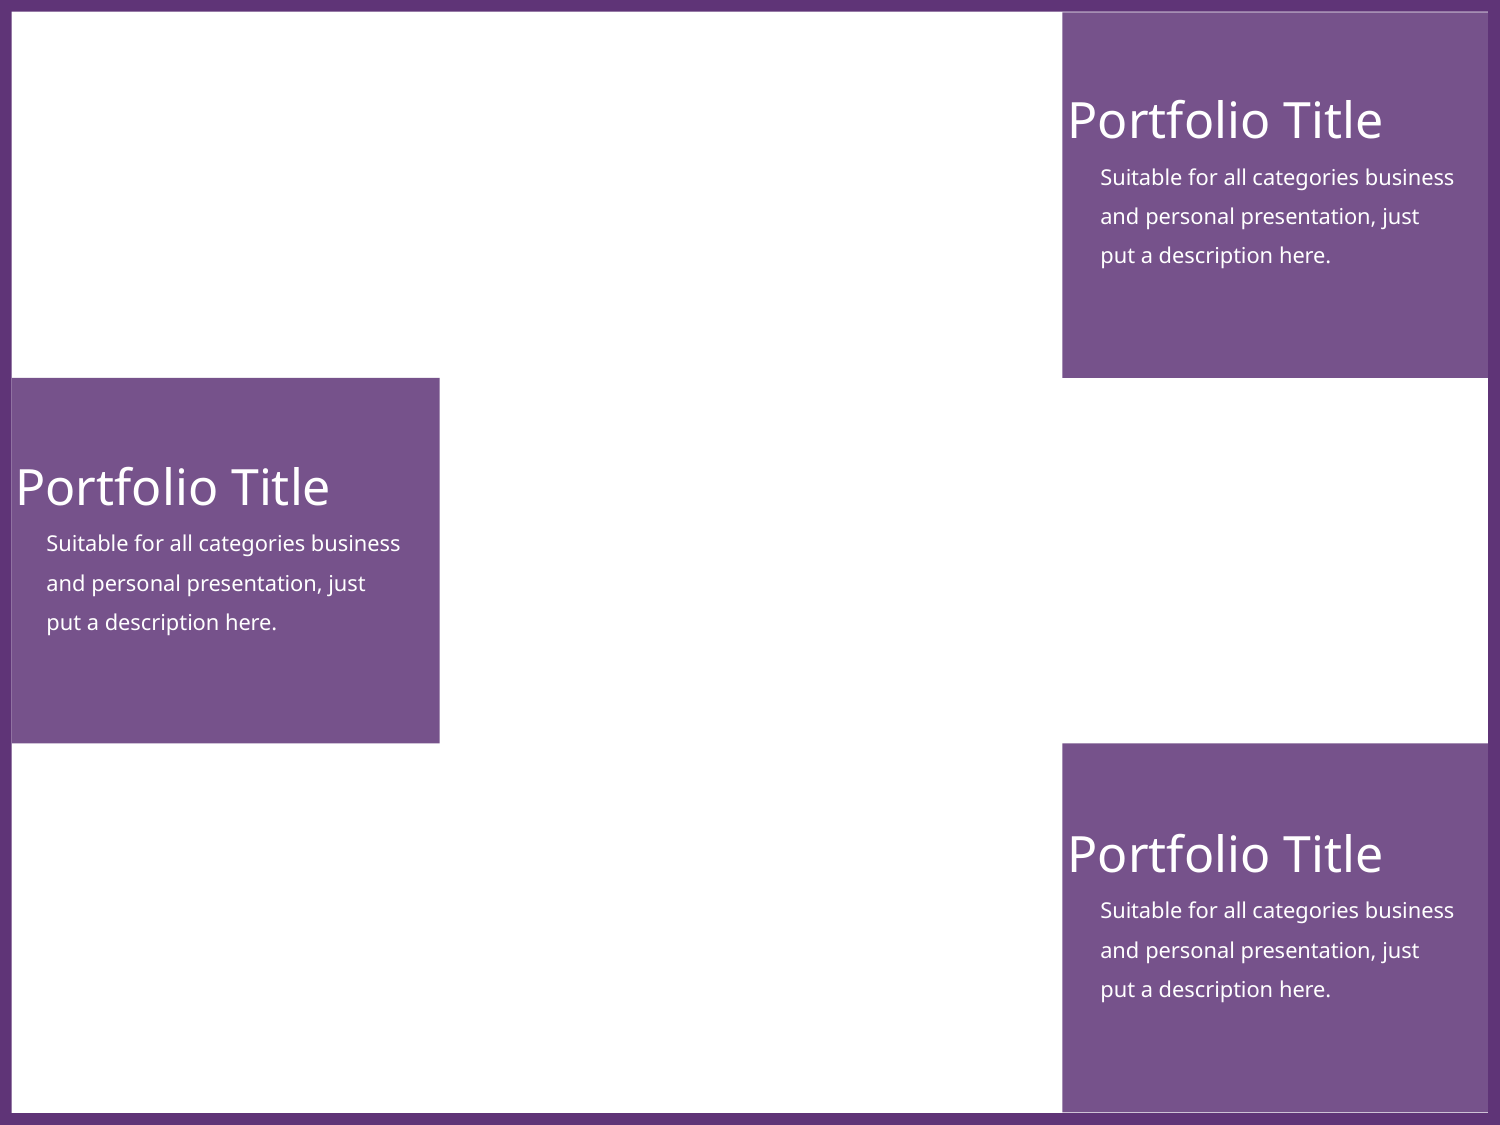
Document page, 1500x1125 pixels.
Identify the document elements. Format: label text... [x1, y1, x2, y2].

picture [11, 12, 1489, 1113]
text_box Portfolio Title [0, 448, 11, 524]
